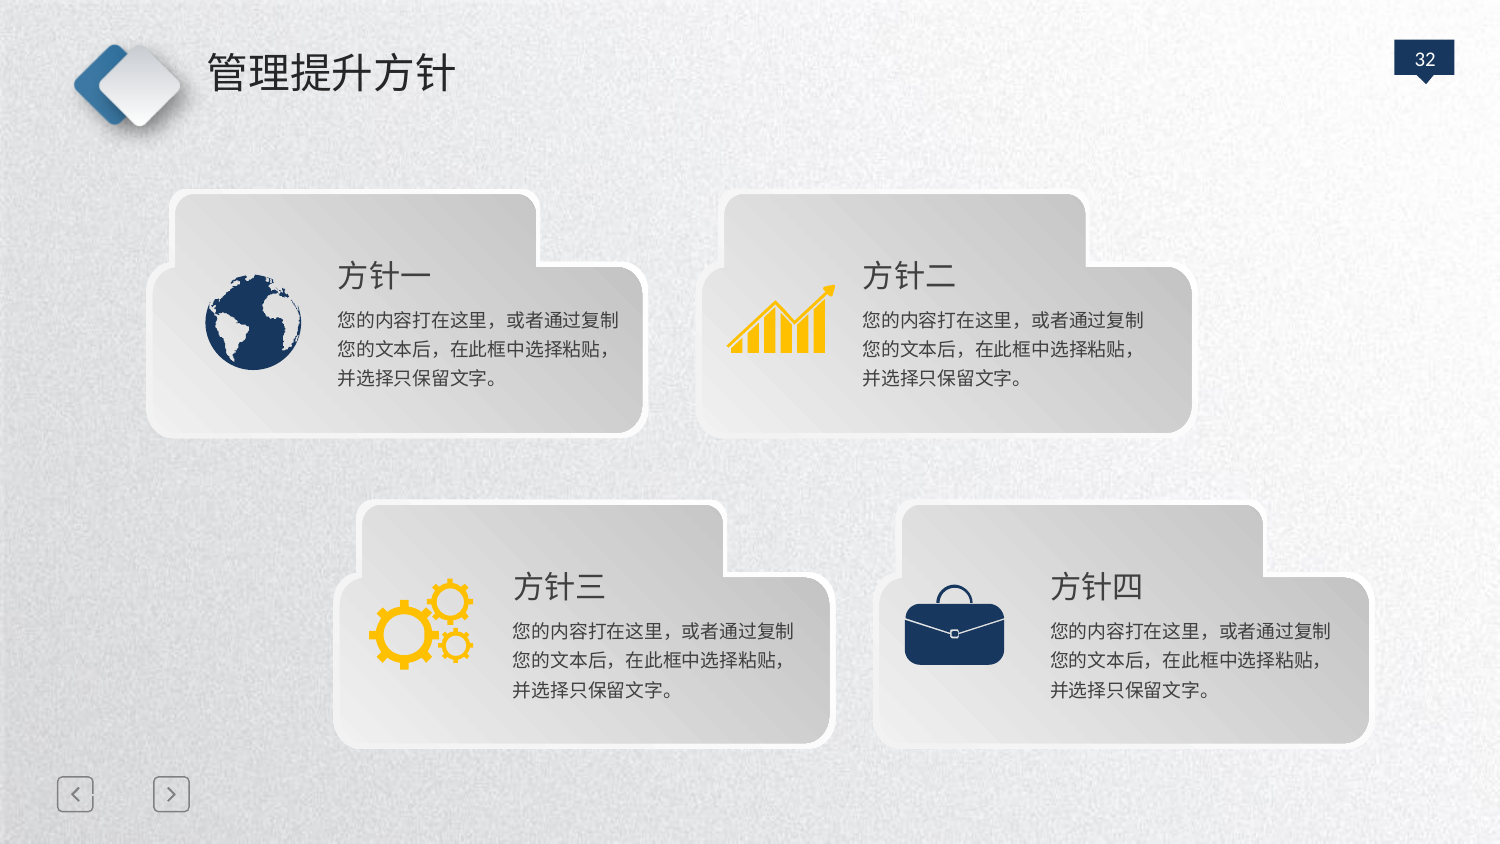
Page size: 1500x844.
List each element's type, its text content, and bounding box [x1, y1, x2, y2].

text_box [146, 188, 649, 439]
picture [0, 0, 1500, 844]
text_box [695, 188, 1198, 439]
text_box 管理提升方针 [195, 41, 469, 103]
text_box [333, 499, 836, 749]
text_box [872, 499, 1376, 749]
